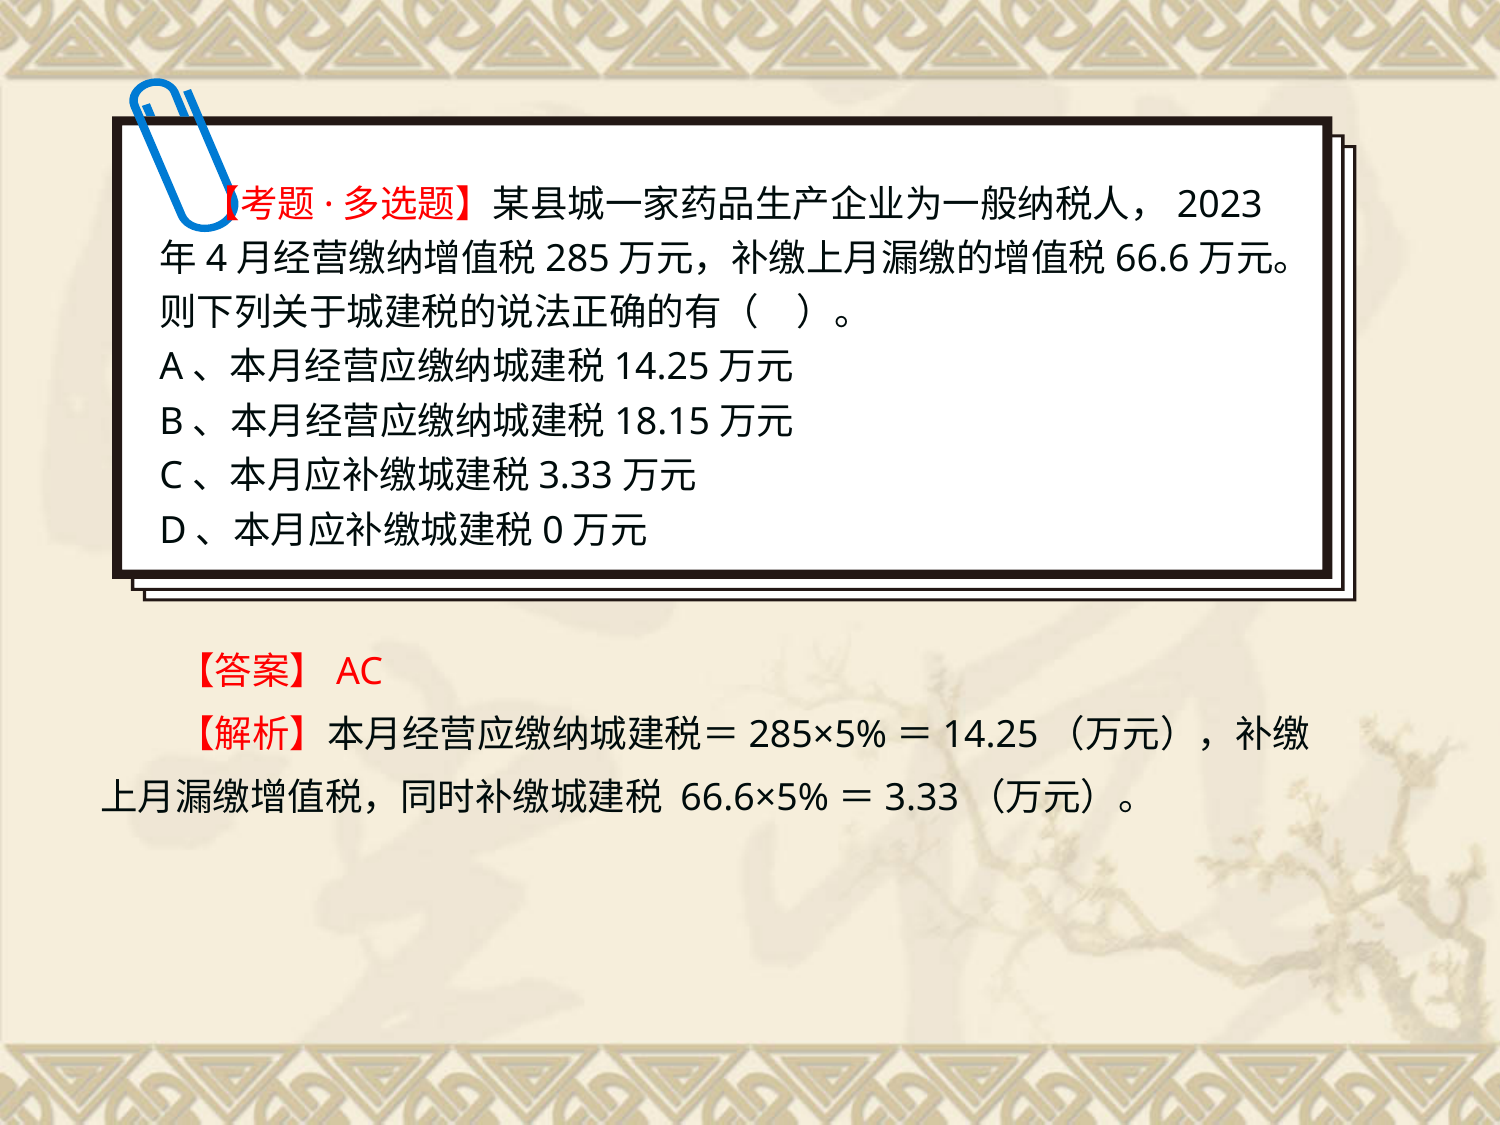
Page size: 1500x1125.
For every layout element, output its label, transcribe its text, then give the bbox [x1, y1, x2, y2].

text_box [111, 78, 1359, 602]
picture [0, 0, 1500, 1125]
text_box 【答案】AC 【解析】本月经营应缴纳城建税＝285×5%＝14.25（万元），补缴上月漏缴增值税，同时补缴城建税 66.6×5%＝3.33（万元）。 [85, 621, 1357, 1064]
